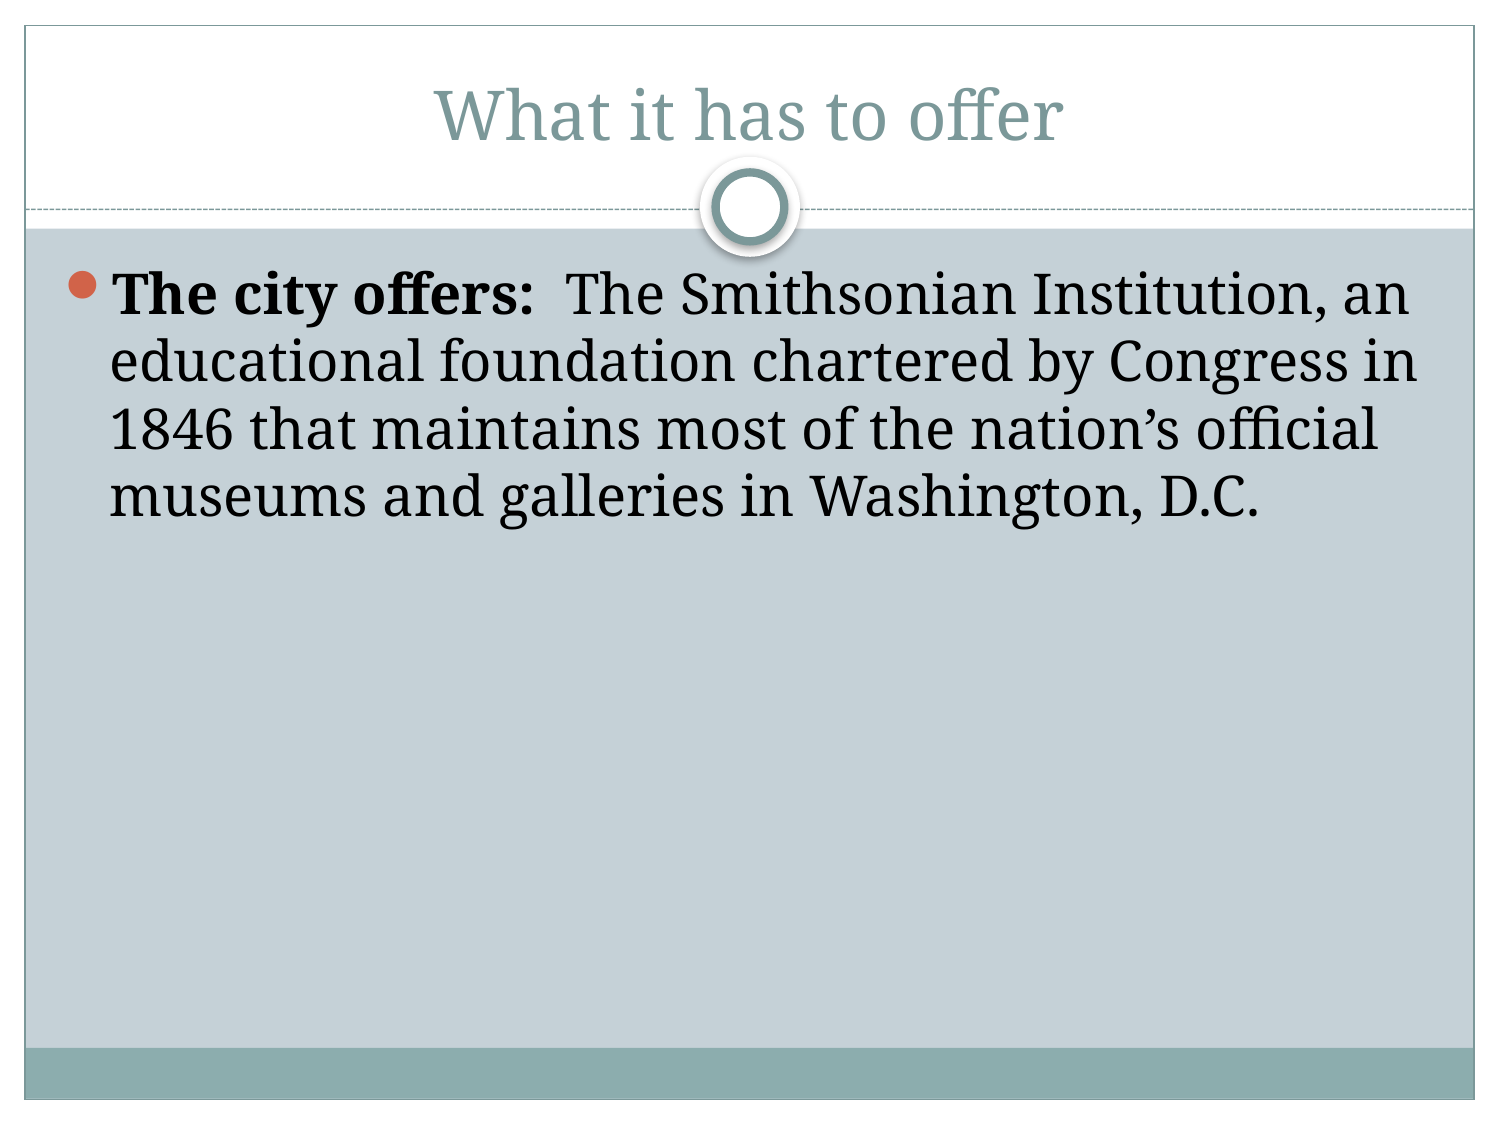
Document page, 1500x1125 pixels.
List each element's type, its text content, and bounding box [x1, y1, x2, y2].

title What it has to offer [49, 37, 1450, 163]
list The city offers: The Smithsonian Institution, an educational foundation chartered by Congress in 1846 that maintains most of the nation’s official museums and galleries in Washington, D.C. [49, 250, 1445, 1001]
